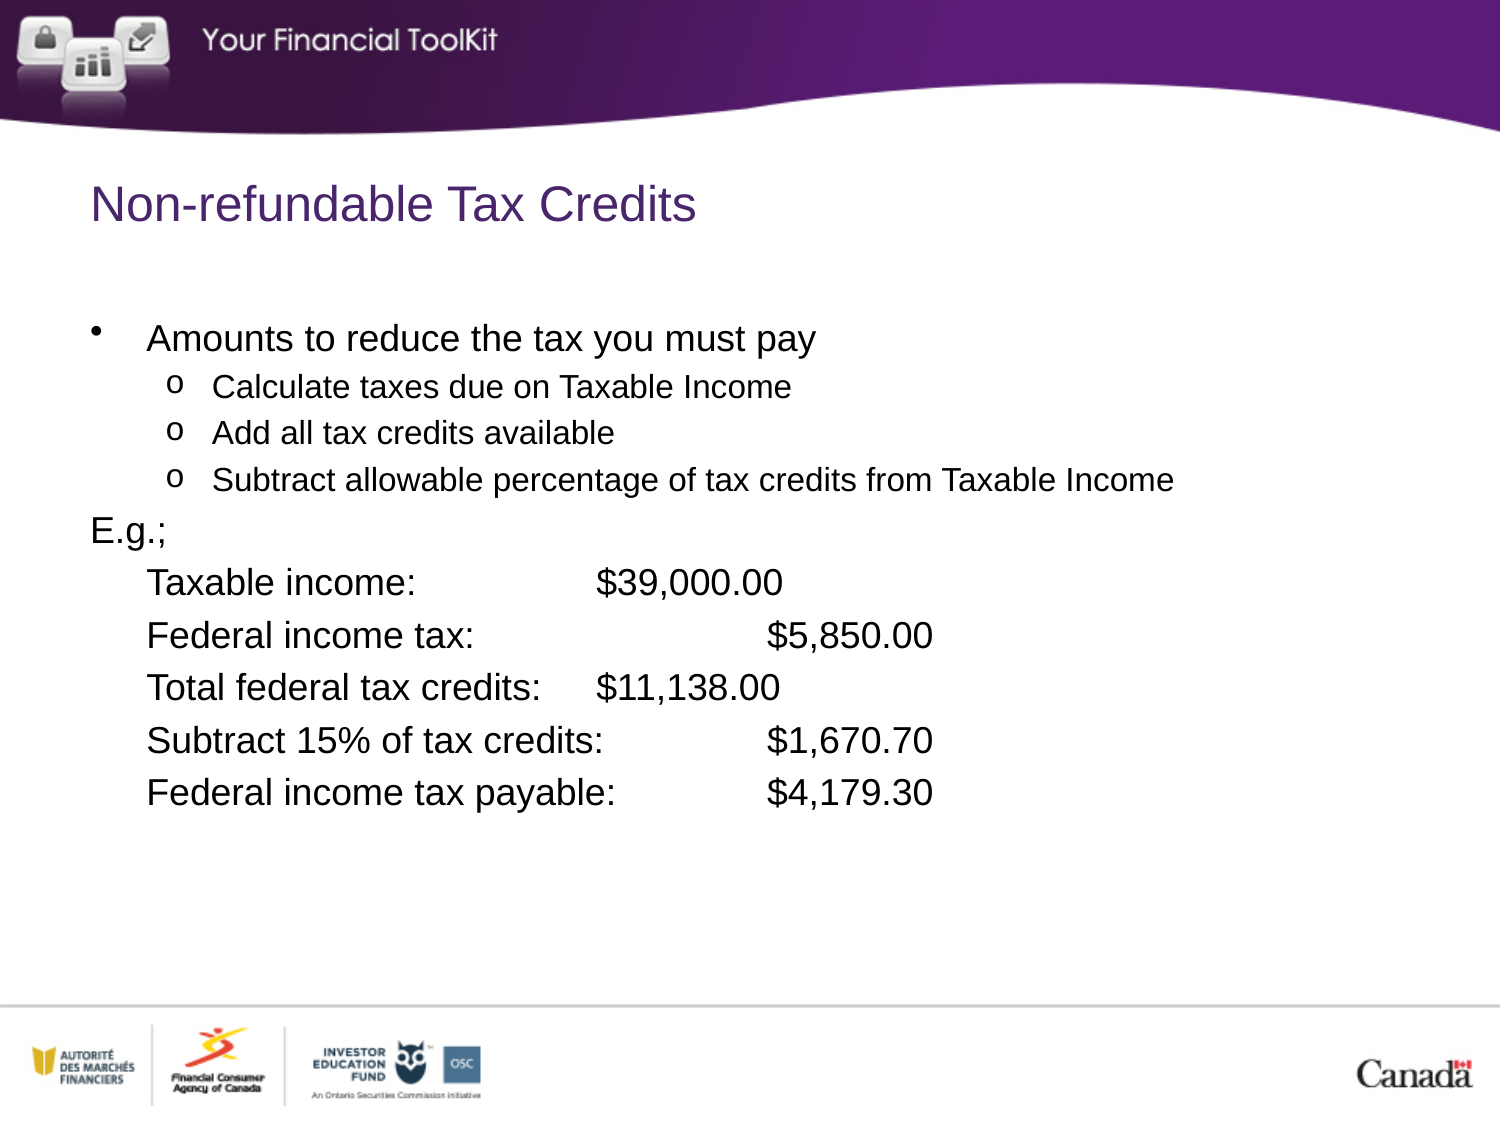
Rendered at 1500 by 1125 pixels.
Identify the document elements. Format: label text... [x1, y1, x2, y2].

list Amounts to reduce the tax you must pay Calculate taxes due on Taxable Income Add all tax credits available Subtract allowable percentage of tax credits from Taxable Income E.g.; Taxable income: $39,000.00 Federal income tax: $5,850.00 Total federal tax credits: $11,138.00 Subtract 15% of tax credits: $1,670.70 Federal income tax payable: $4,179.30 [75, 305, 1425, 968]
picture [0, 0, 1500, 1125]
title Non-refundable Tax Credits [75, 164, 1211, 305]
